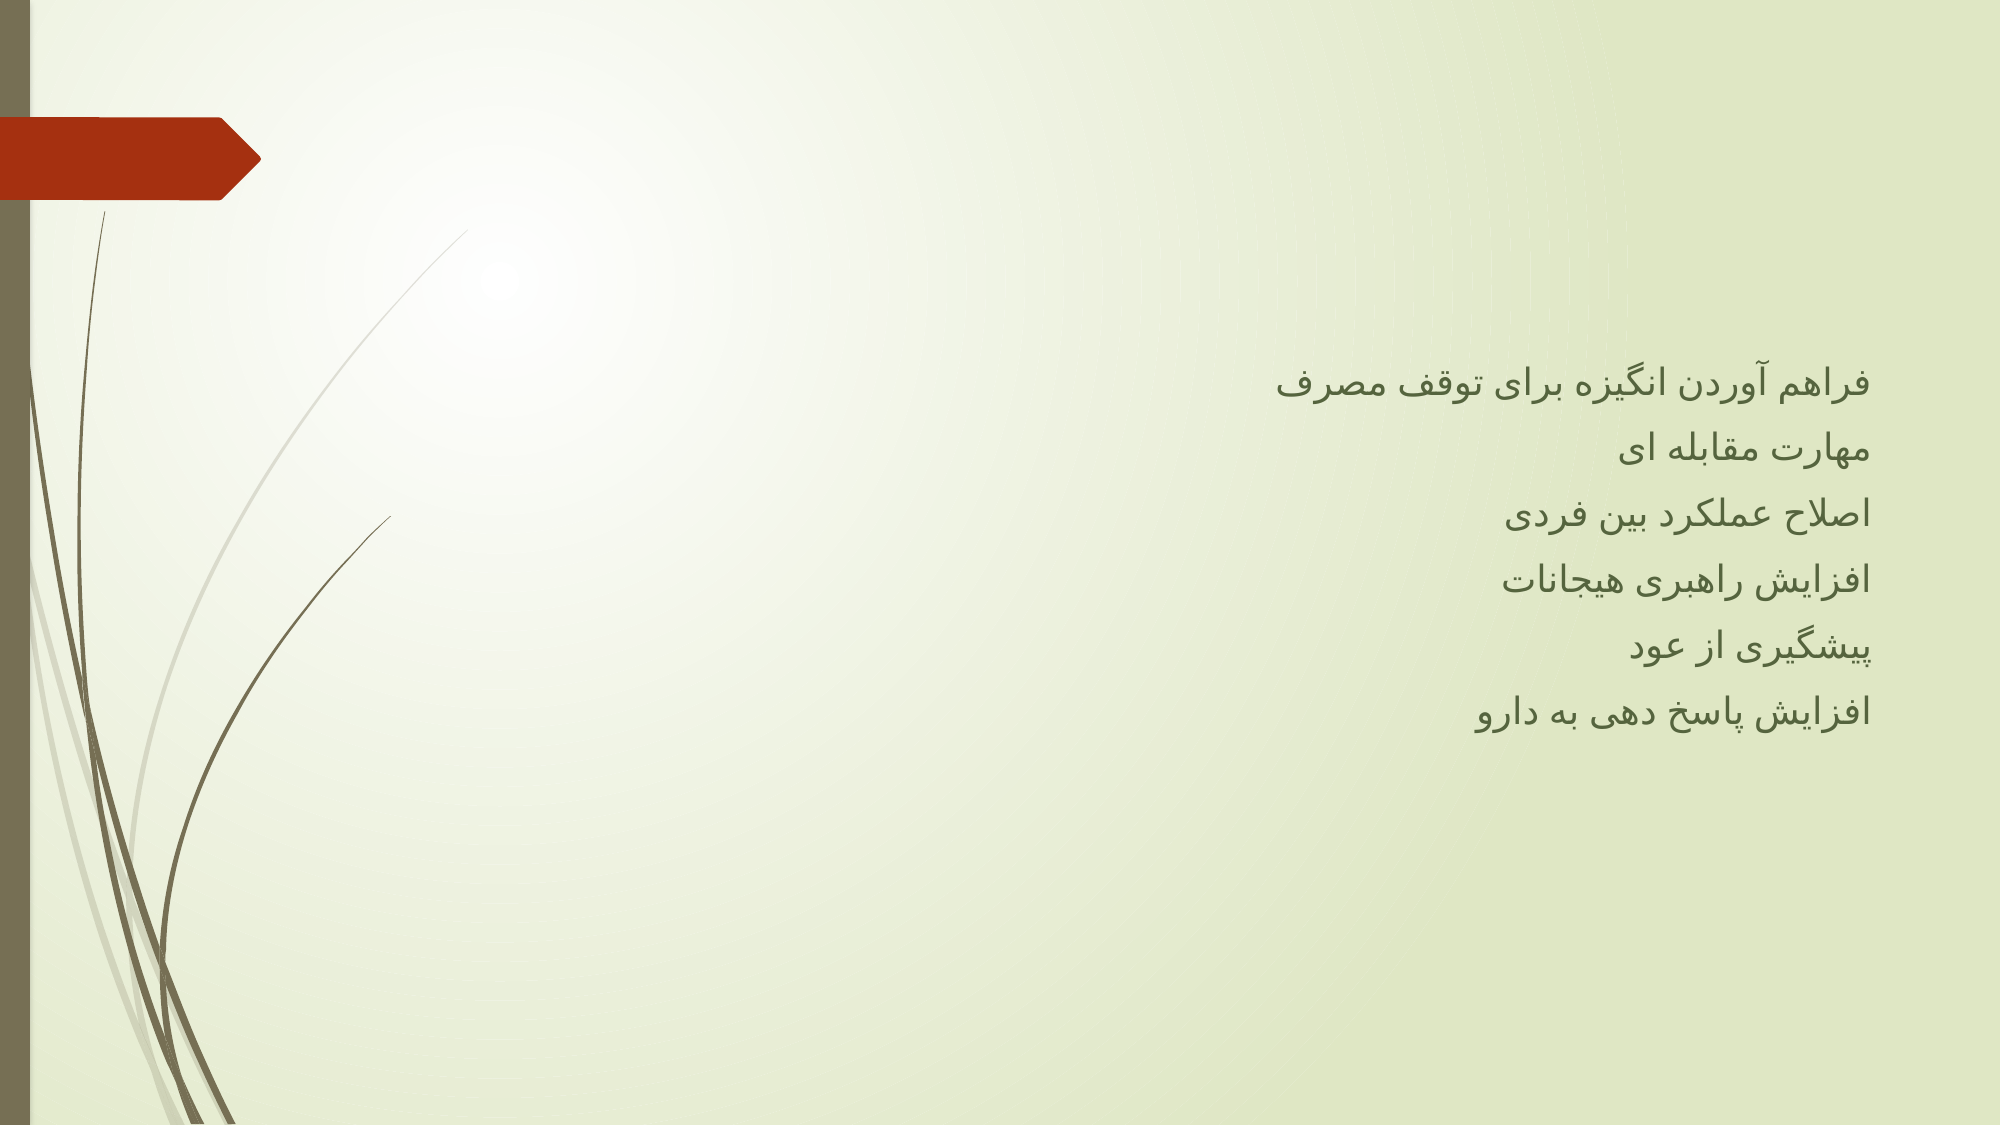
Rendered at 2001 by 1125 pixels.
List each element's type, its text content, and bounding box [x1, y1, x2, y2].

list فراهم آوردن انگیزه برای توقف مصرف مهارت مقابله ای اصلاح عملکرد بین فردی افزایش راهبری هیجانات پیشگیری از عود افزایش پاسخ دهی به دارو [424, 350, 1888, 970]
